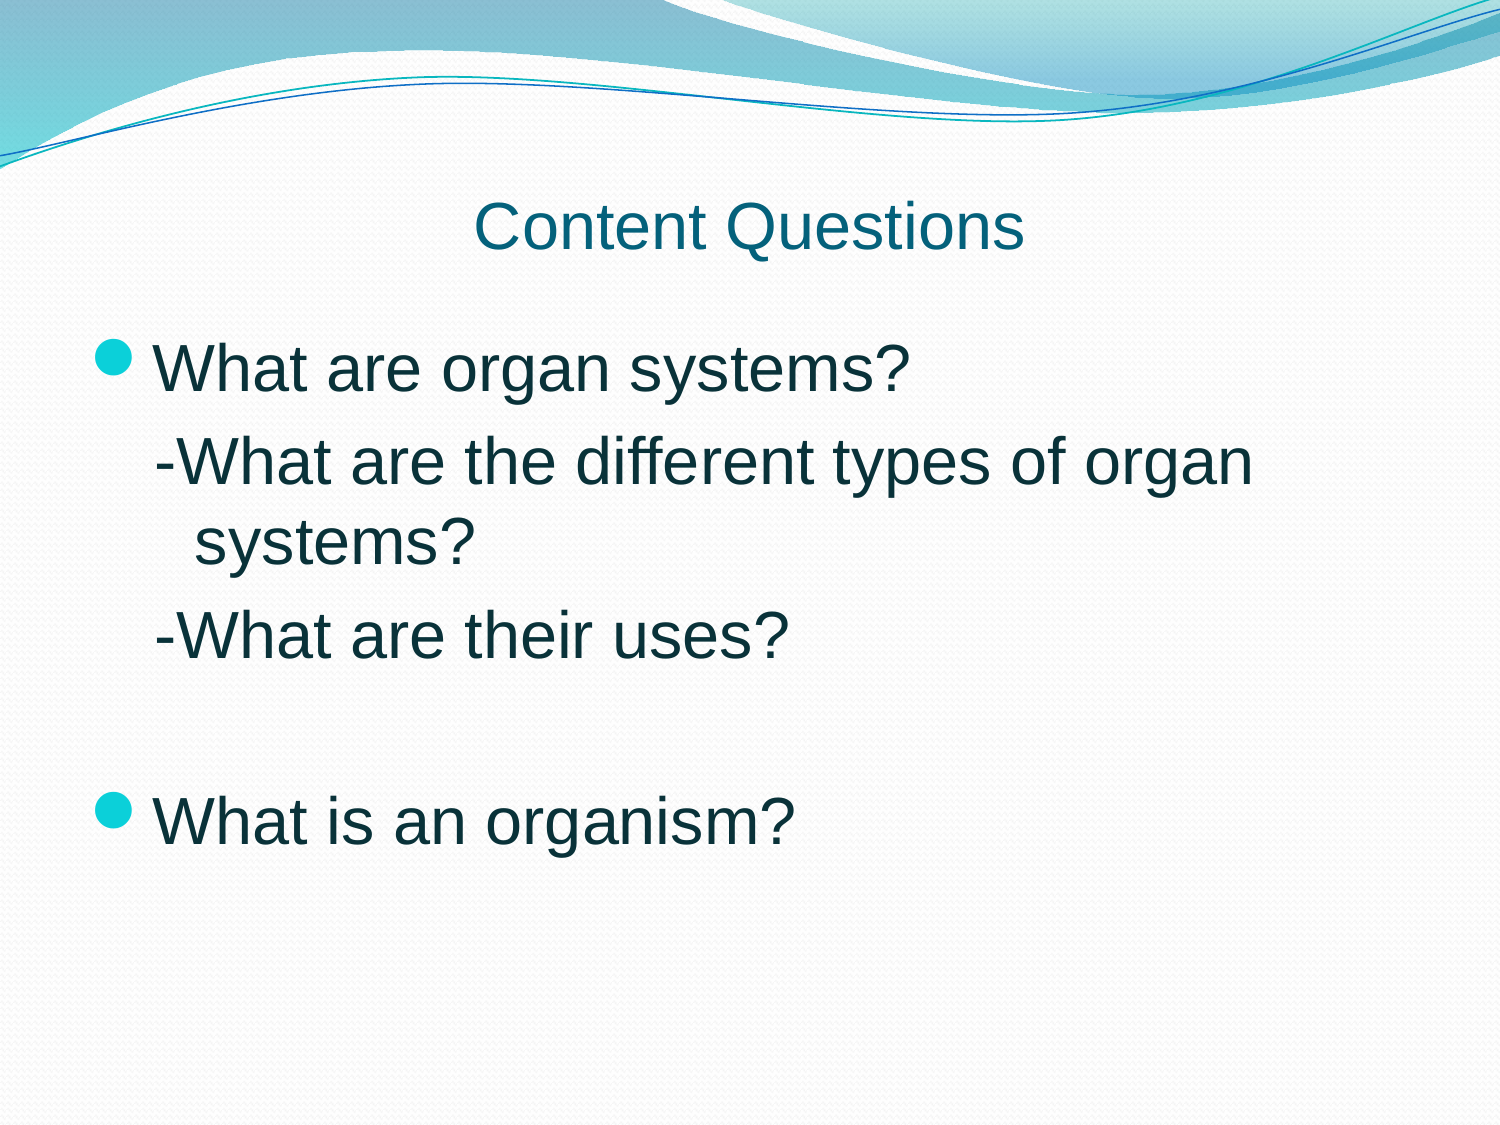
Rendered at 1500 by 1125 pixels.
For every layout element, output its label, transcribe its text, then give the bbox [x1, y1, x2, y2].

list What are organ systems? -What are the different types of organ systems? -What are their uses? What is an organism? [75, 317, 1425, 1038]
title Content Questions [75, 149, 1425, 263]
